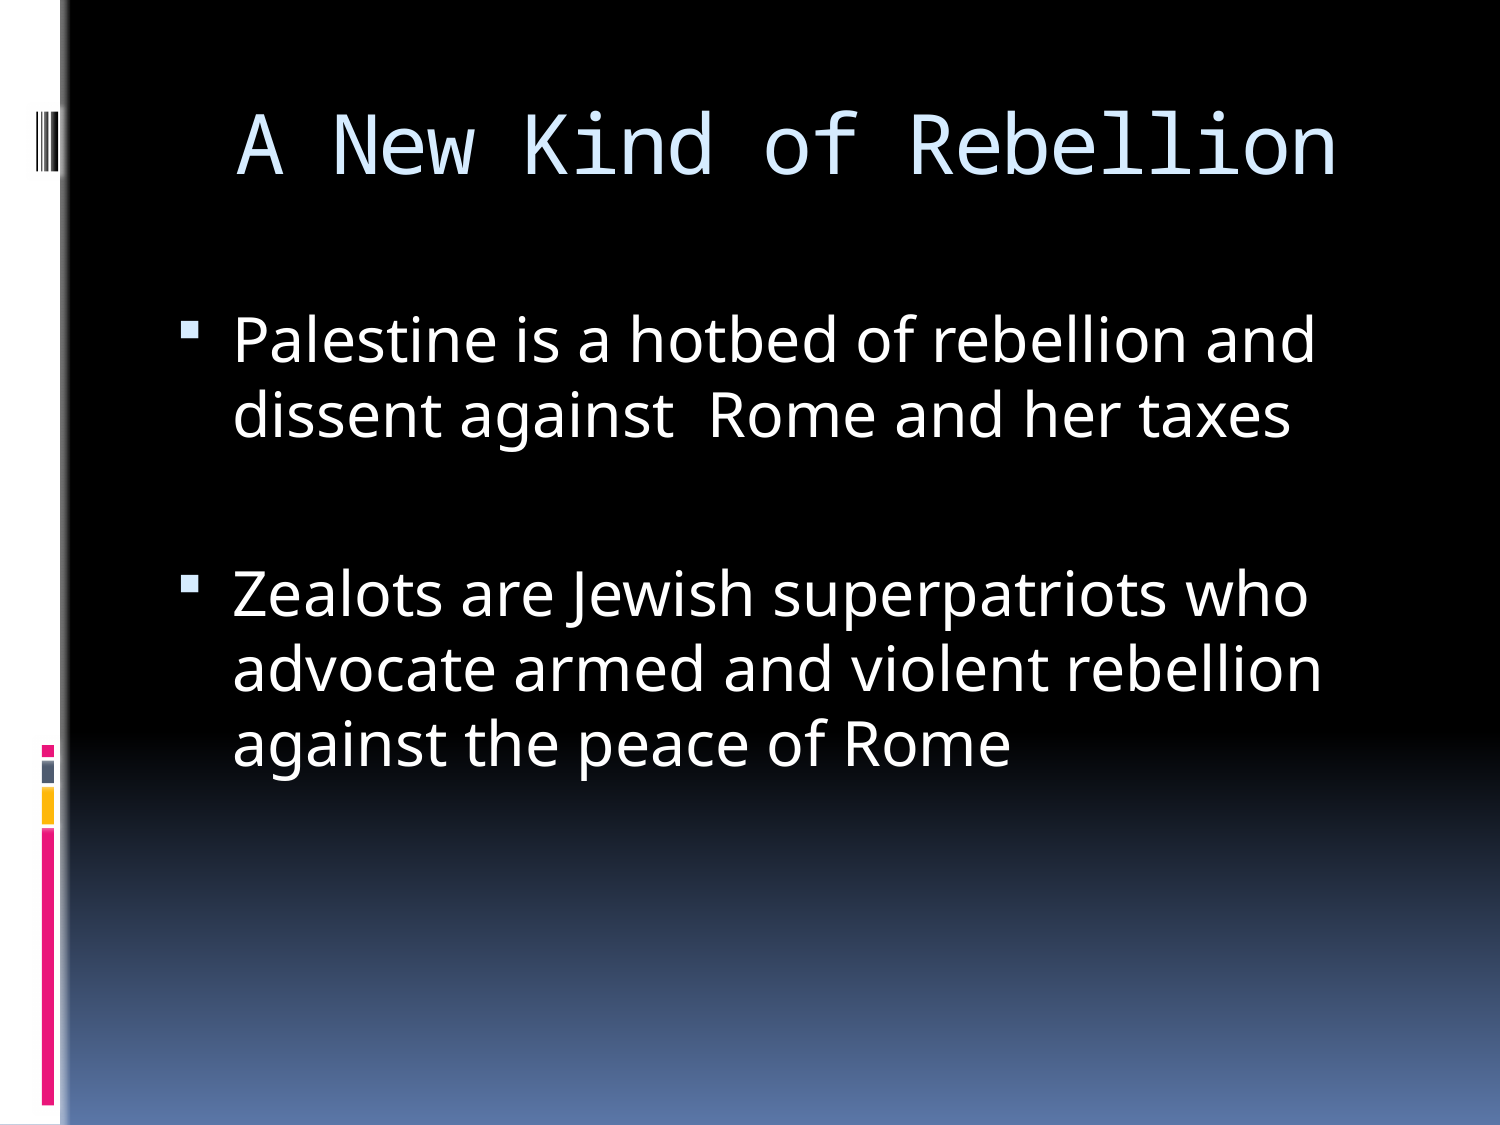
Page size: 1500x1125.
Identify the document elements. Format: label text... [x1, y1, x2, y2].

title A New Kind of Rebellion [150, 83, 1425, 234]
list Palestine is a hotbed of rebellion and dissent against Rome and her taxes Zealots are Jewish superpatriots who advocate armed and violent rebellion against the peace of Rome [150, 292, 1425, 1043]
